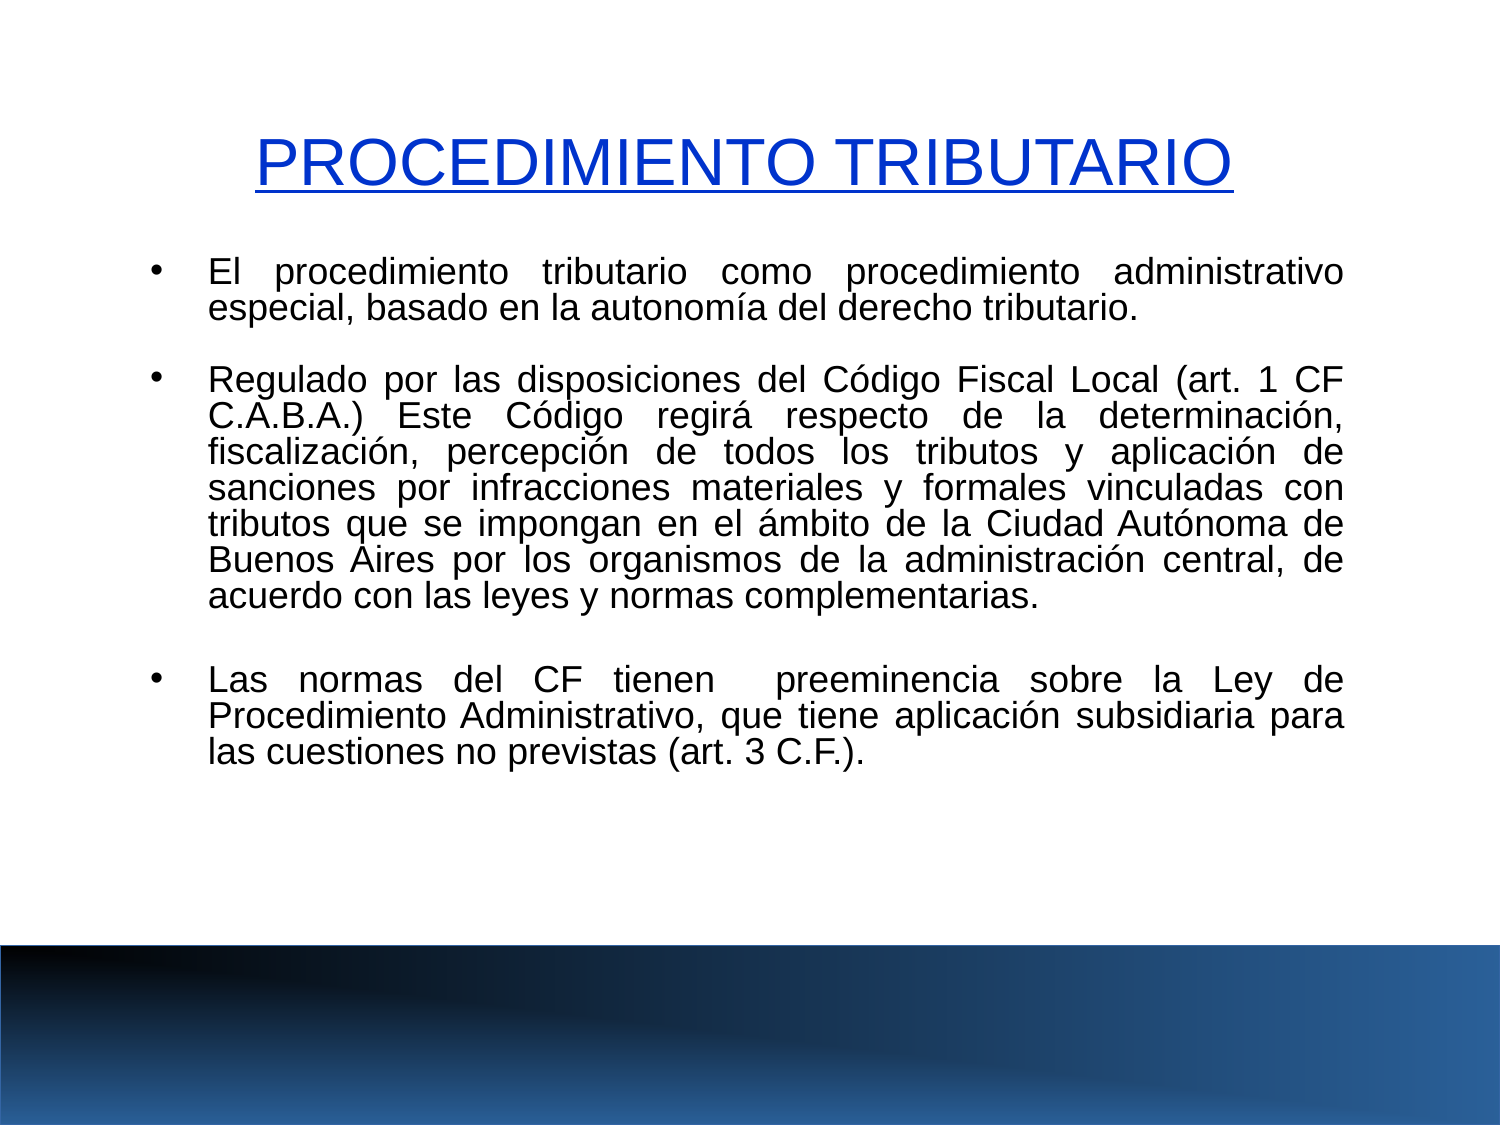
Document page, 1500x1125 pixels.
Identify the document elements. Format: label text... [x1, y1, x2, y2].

text_box El procedimiento tributario como procedimiento administrativo especial, basado en la autonomía del derecho tributario. Regulado por las disposiciones del Código Fiscal Local (art. 1 CF C.A.B.A.) Este Código regirá respecto de la determinación, fiscalización, percepción de todos los tributos y aplicación de sanciones por infracciones materiales y formales vinculadas con tributos que se impongan en el ámbito de la Ciudad Autónoma de Buenos Aires por los organismos de la administración central, de acuerdo con las leyes y normas complementarias. Las normas del CF tienen preeminencia sobre la Ley de Procedimiento Administrativo, que tiene aplicación subsidiaria para las cuestiones no previstas (art. 3 C.F.). [118, 248, 1360, 945]
picture [0, 0, 1500, 945]
text_box [0, 945, 1500, 1125]
text_box PROCEDIMIENTO TRIBUTARIO [64, 42, 1425, 276]
